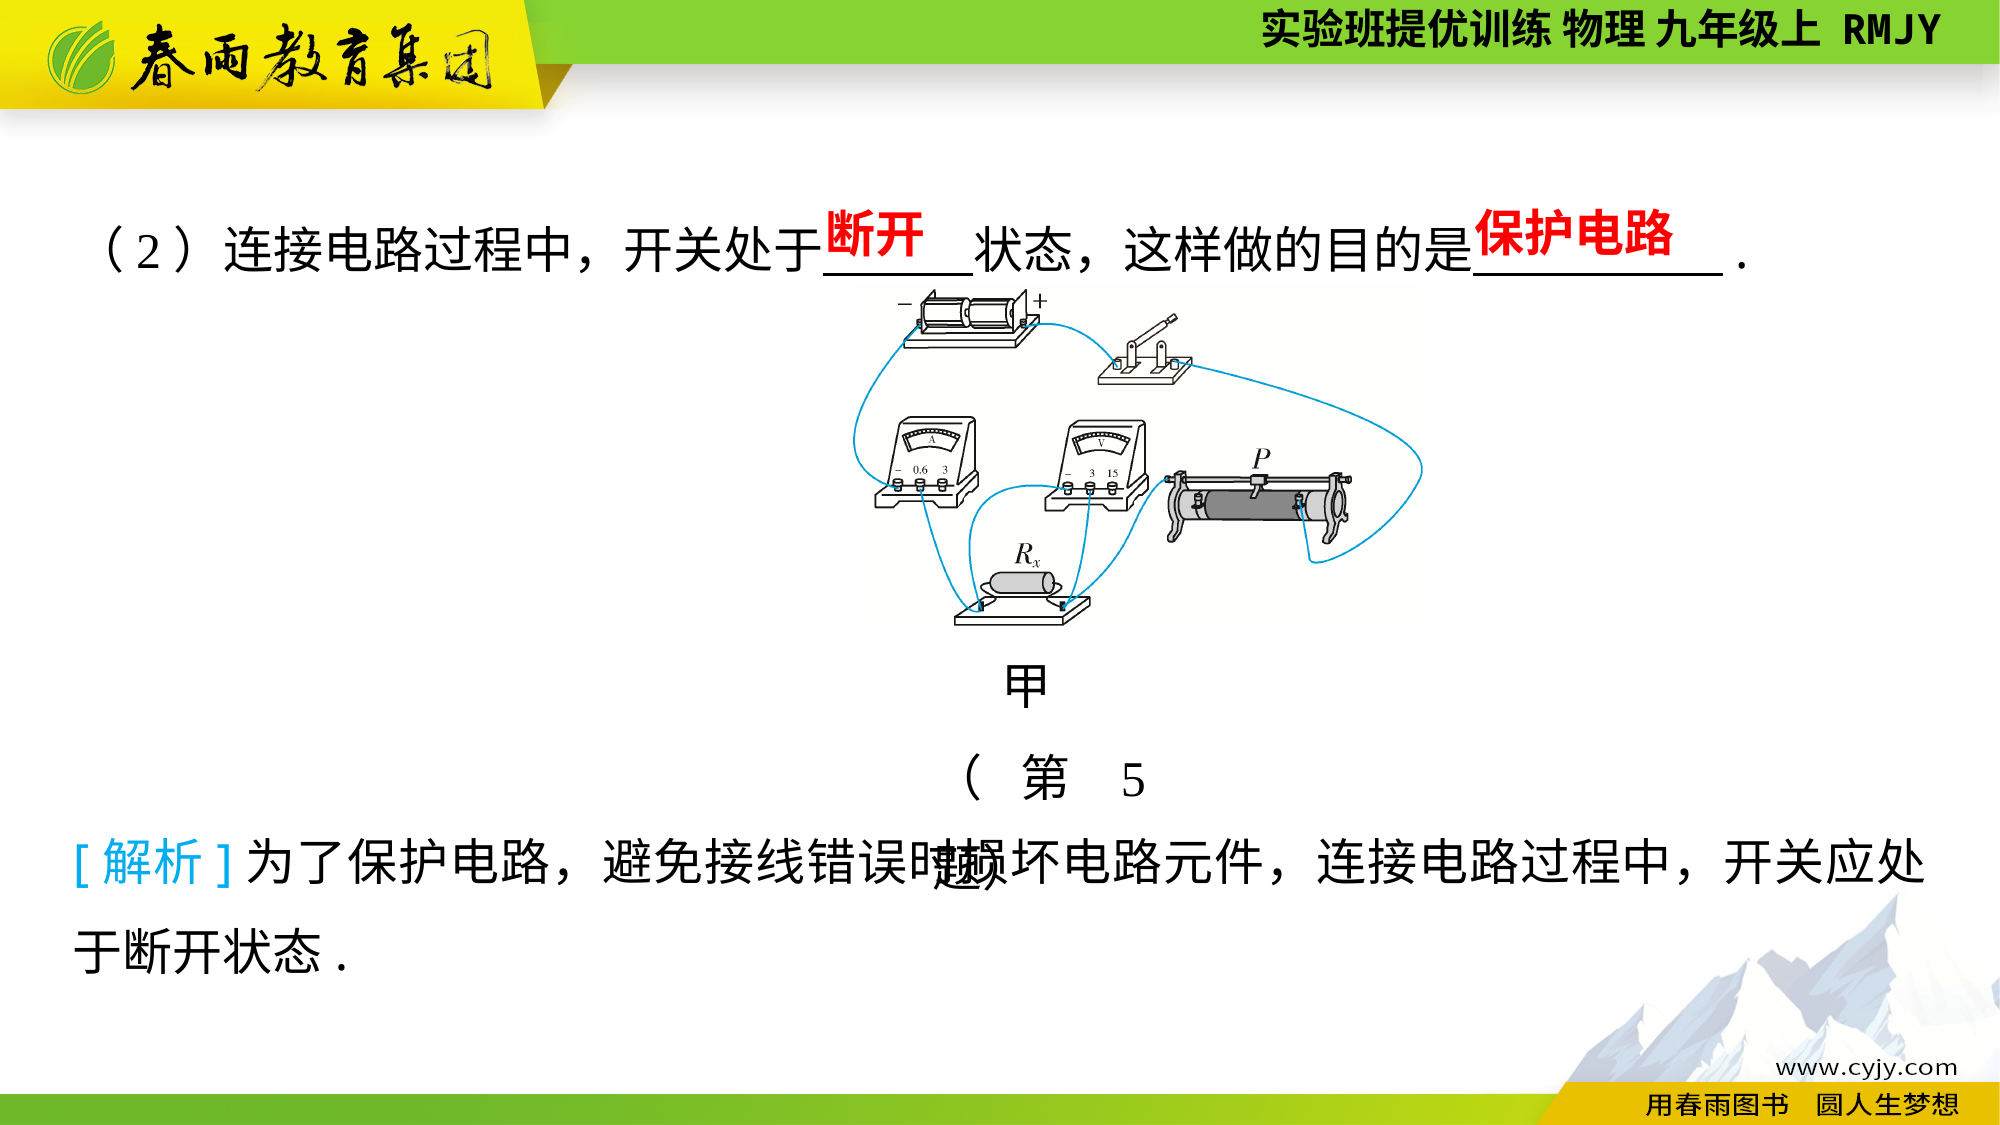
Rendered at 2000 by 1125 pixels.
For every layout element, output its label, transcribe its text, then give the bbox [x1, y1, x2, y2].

text_box 甲 [986, 635, 1067, 709]
list （2）连接电路过程中，开关处于 状态，这样做的目的是 . [59, 181, 1944, 276]
text_box 断开 [810, 194, 941, 270]
text_box 保护电路 [1459, 194, 1690, 269]
picture [0, 0, 2000, 1125]
text_box [解析]为了保护电路，避免接线错误时损坏电路元件，连接电路过程中，开关应处于断开状态. [57, 793, 1942, 989]
text_box （第5题） [917, 709, 1173, 793]
